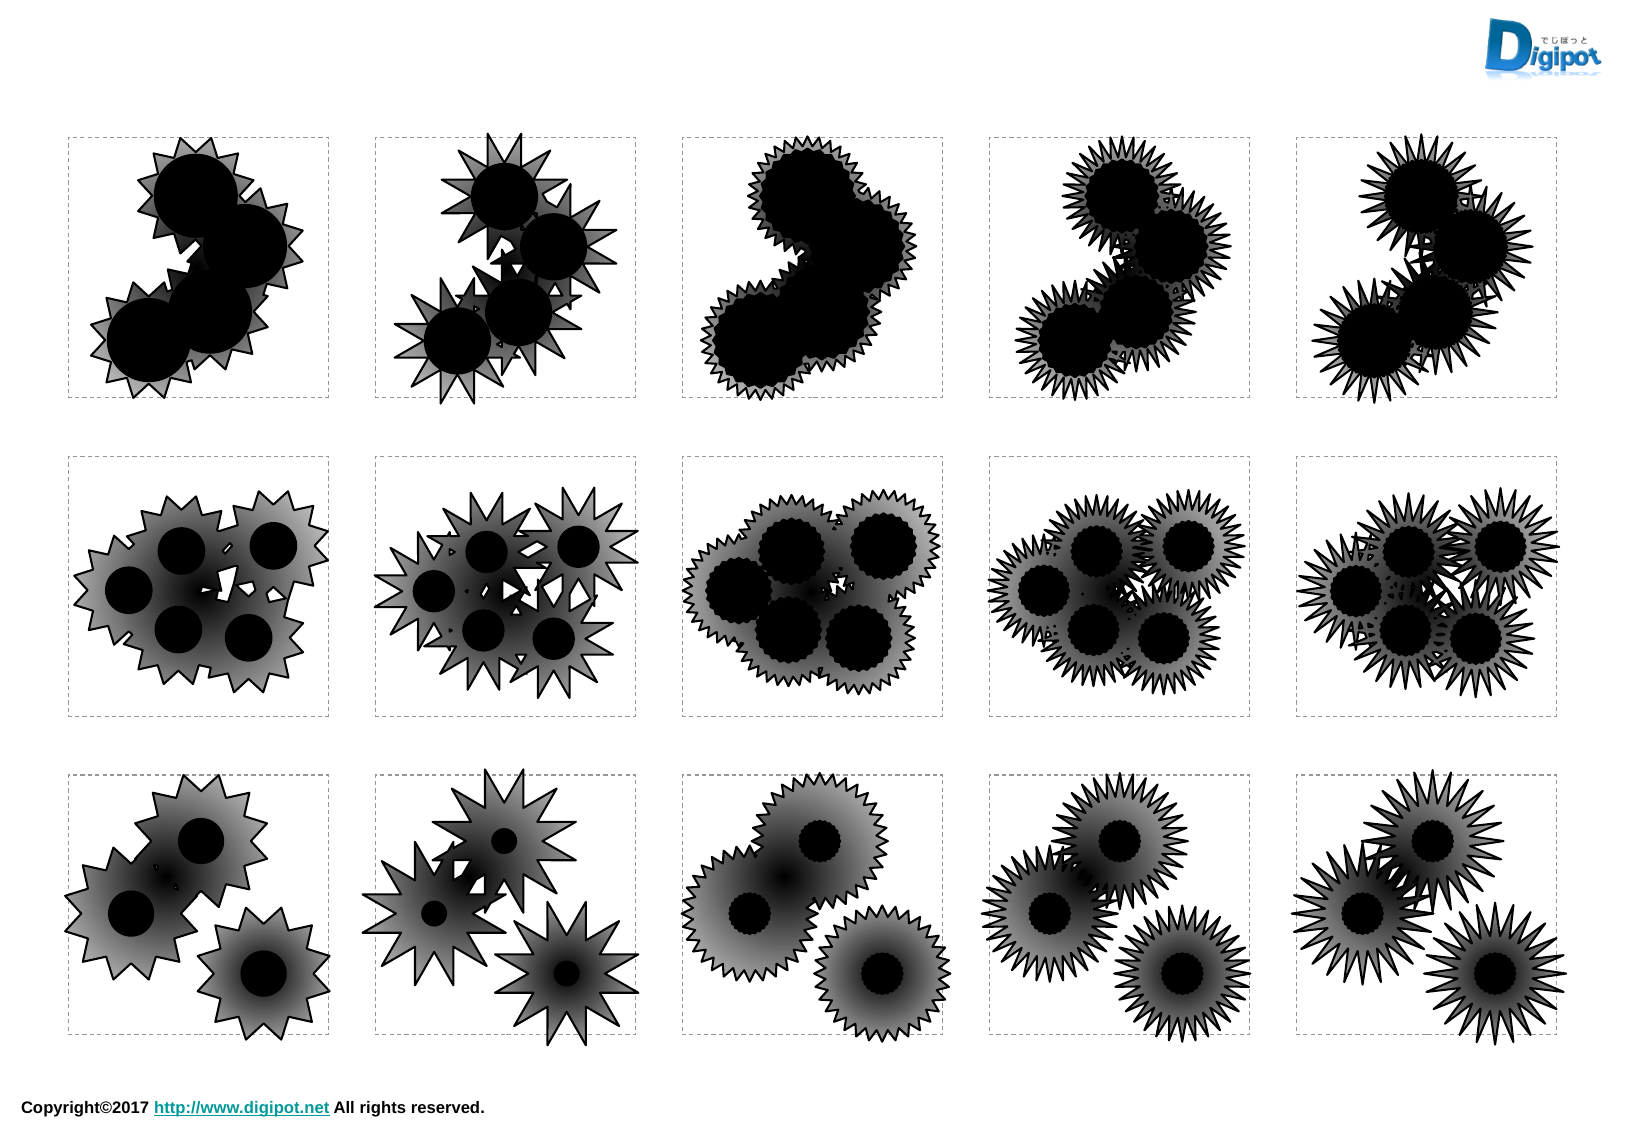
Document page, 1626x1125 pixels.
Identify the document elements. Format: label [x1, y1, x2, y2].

text_box [90, 137, 303, 399]
text_box [374, 487, 639, 699]
picture [1485, 18, 1602, 82]
text_box [73, 491, 329, 693]
text_box [362, 769, 639, 1046]
text_box [1311, 133, 1533, 404]
text_box [987, 489, 1246, 695]
text_box [394, 133, 617, 404]
text_box [1296, 487, 1560, 698]
text_box [64, 774, 330, 1040]
text_box [981, 772, 1251, 1042]
text_box [681, 772, 951, 1042]
text_box [700, 136, 917, 401]
text_box [682, 489, 941, 695]
text_box [1291, 769, 1567, 1045]
text_box [1015, 136, 1232, 401]
